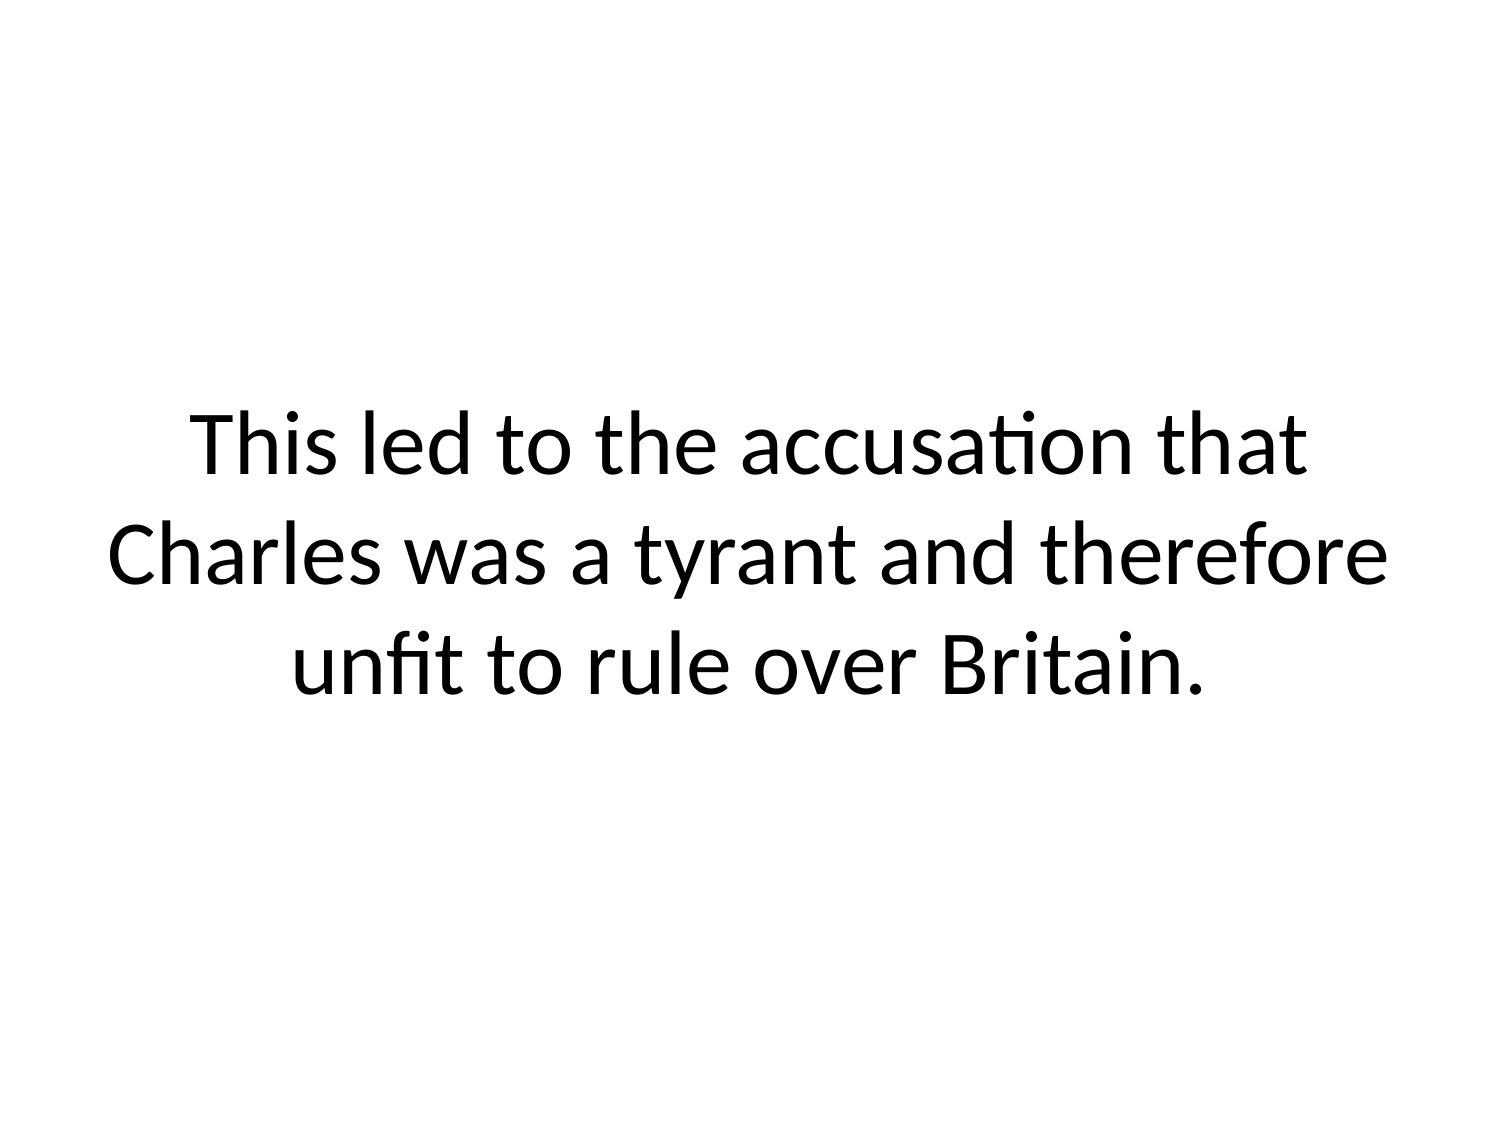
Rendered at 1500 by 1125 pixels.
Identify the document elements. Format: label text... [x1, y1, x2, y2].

title This led to the accusation that Charles was a tyrant and therefore unfit to rule over Britain. [74, 44, 1426, 1051]
